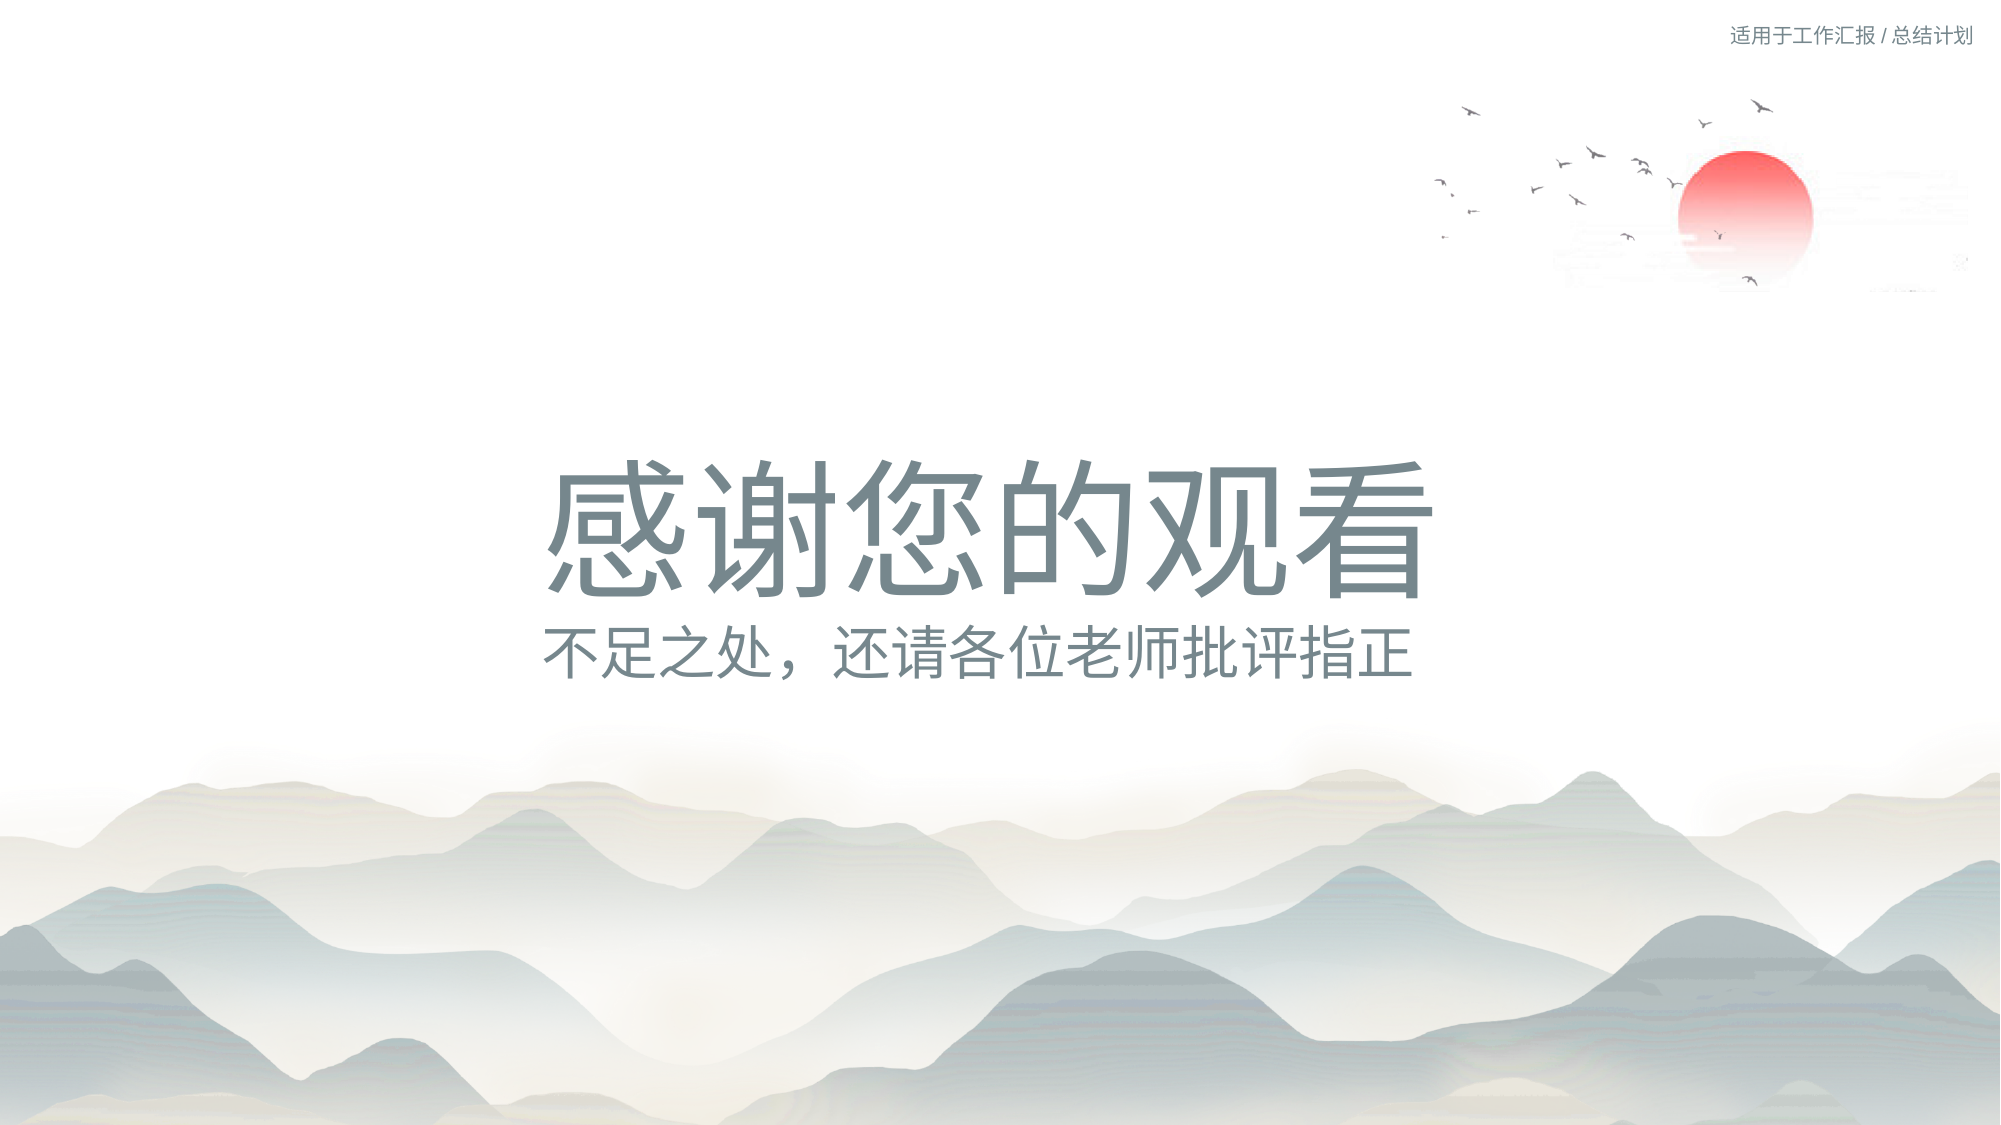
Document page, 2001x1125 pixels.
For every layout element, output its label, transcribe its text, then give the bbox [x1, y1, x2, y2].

picture [0, 12, 2000, 1125]
text_box 感谢您的观看 不足之处，还请各位老师批评指正 [526, 428, 1474, 694]
text_box 适用于工作汇报/总结计划 [1716, 15, 1990, 56]
